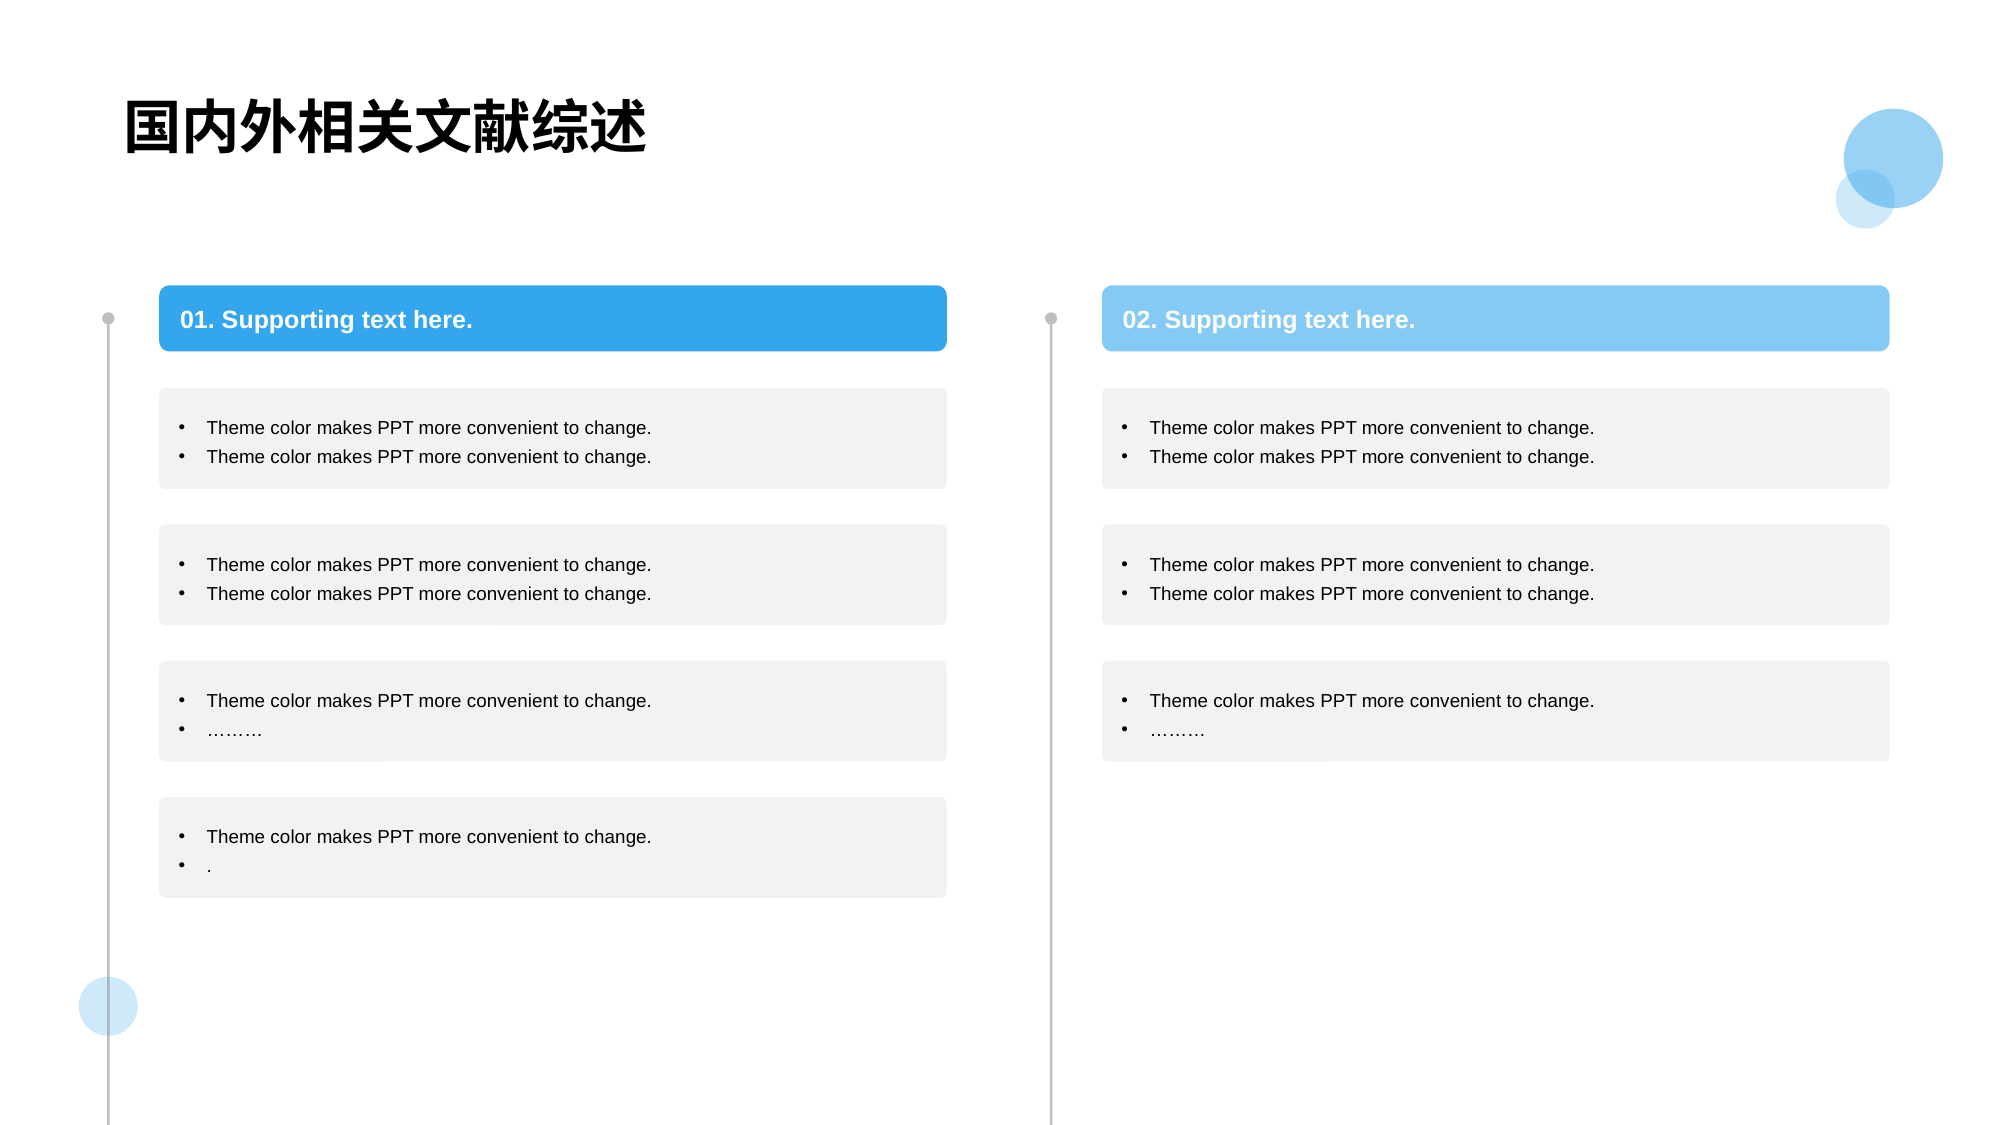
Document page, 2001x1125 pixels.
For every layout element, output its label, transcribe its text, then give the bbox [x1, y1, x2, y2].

title 国内外相关文献综述 [108, 0, 1890, 169]
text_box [108, 282, 1890, 1125]
